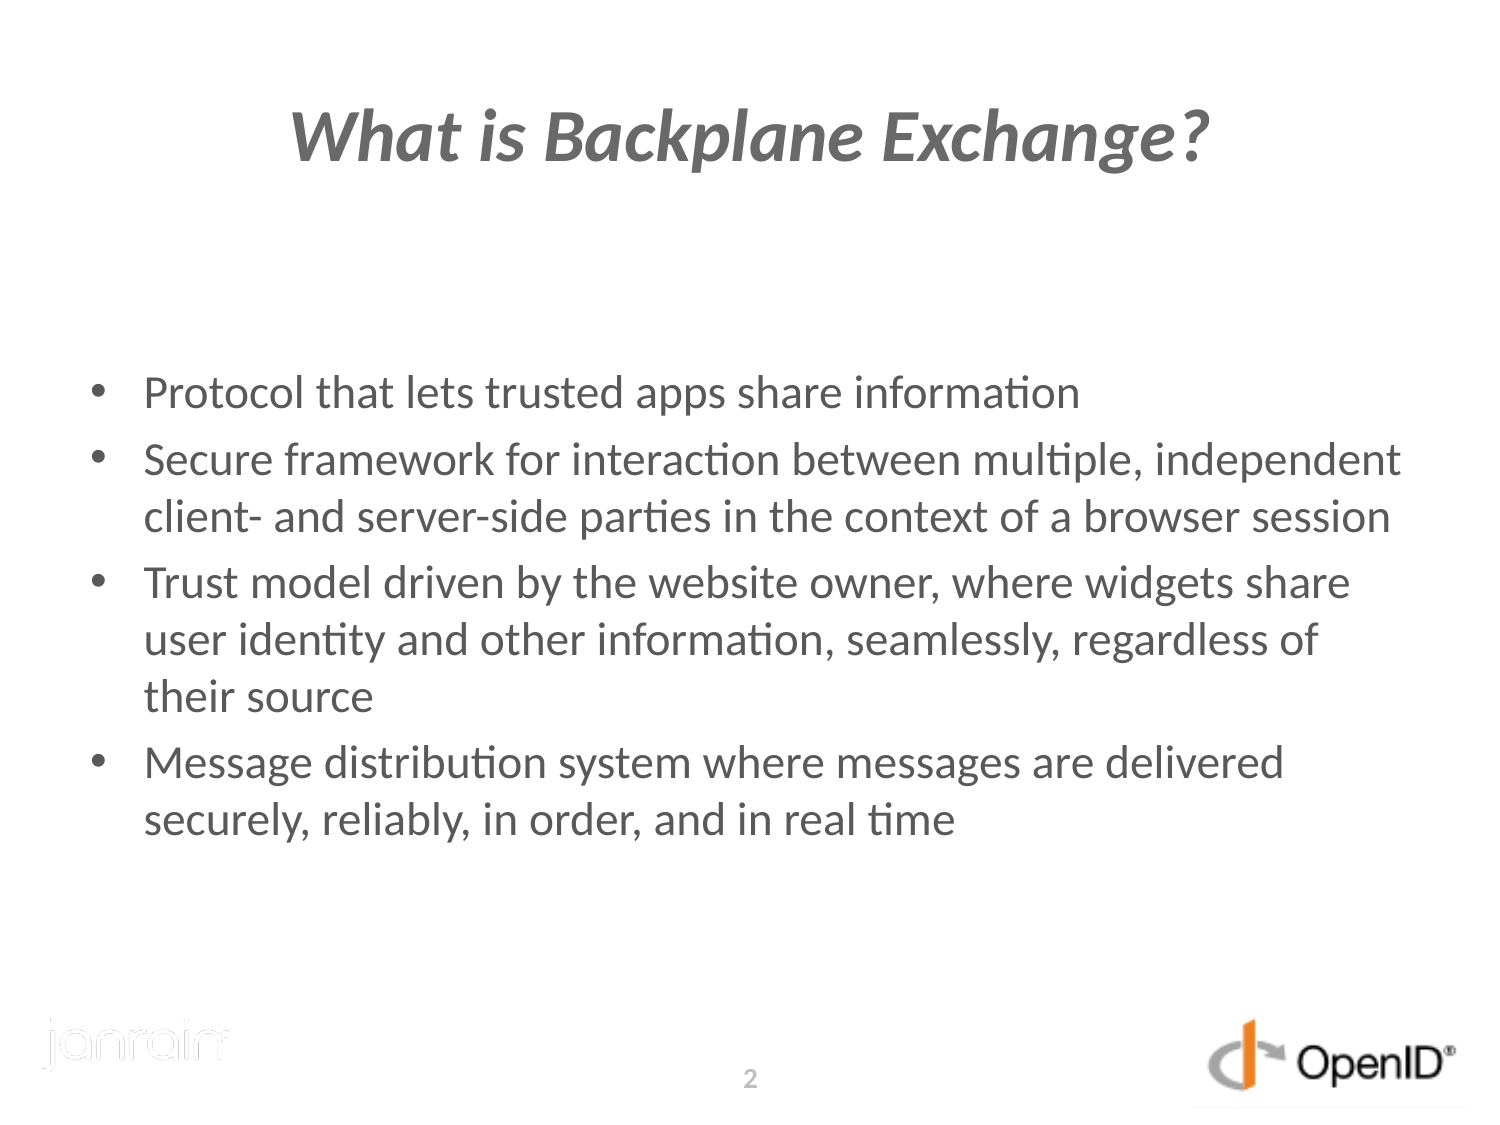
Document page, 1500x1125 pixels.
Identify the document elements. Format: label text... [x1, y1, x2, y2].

picture [1191, 1006, 1471, 1109]
title What is Backplane Exchange? [75, 37, 1425, 226]
picture [41, 1016, 229, 1072]
list Protocol that lets trusted apps share information Secure framework for interaction between multiple, independent client- and server-side parties in the context of a browser session Trust model driven by the website owner, where widgets share user identity and other information, seamlessly, regardless of their source Message distribution system where messages are delivered securely, reliably, in order, and in real time [75, 353, 1425, 899]
